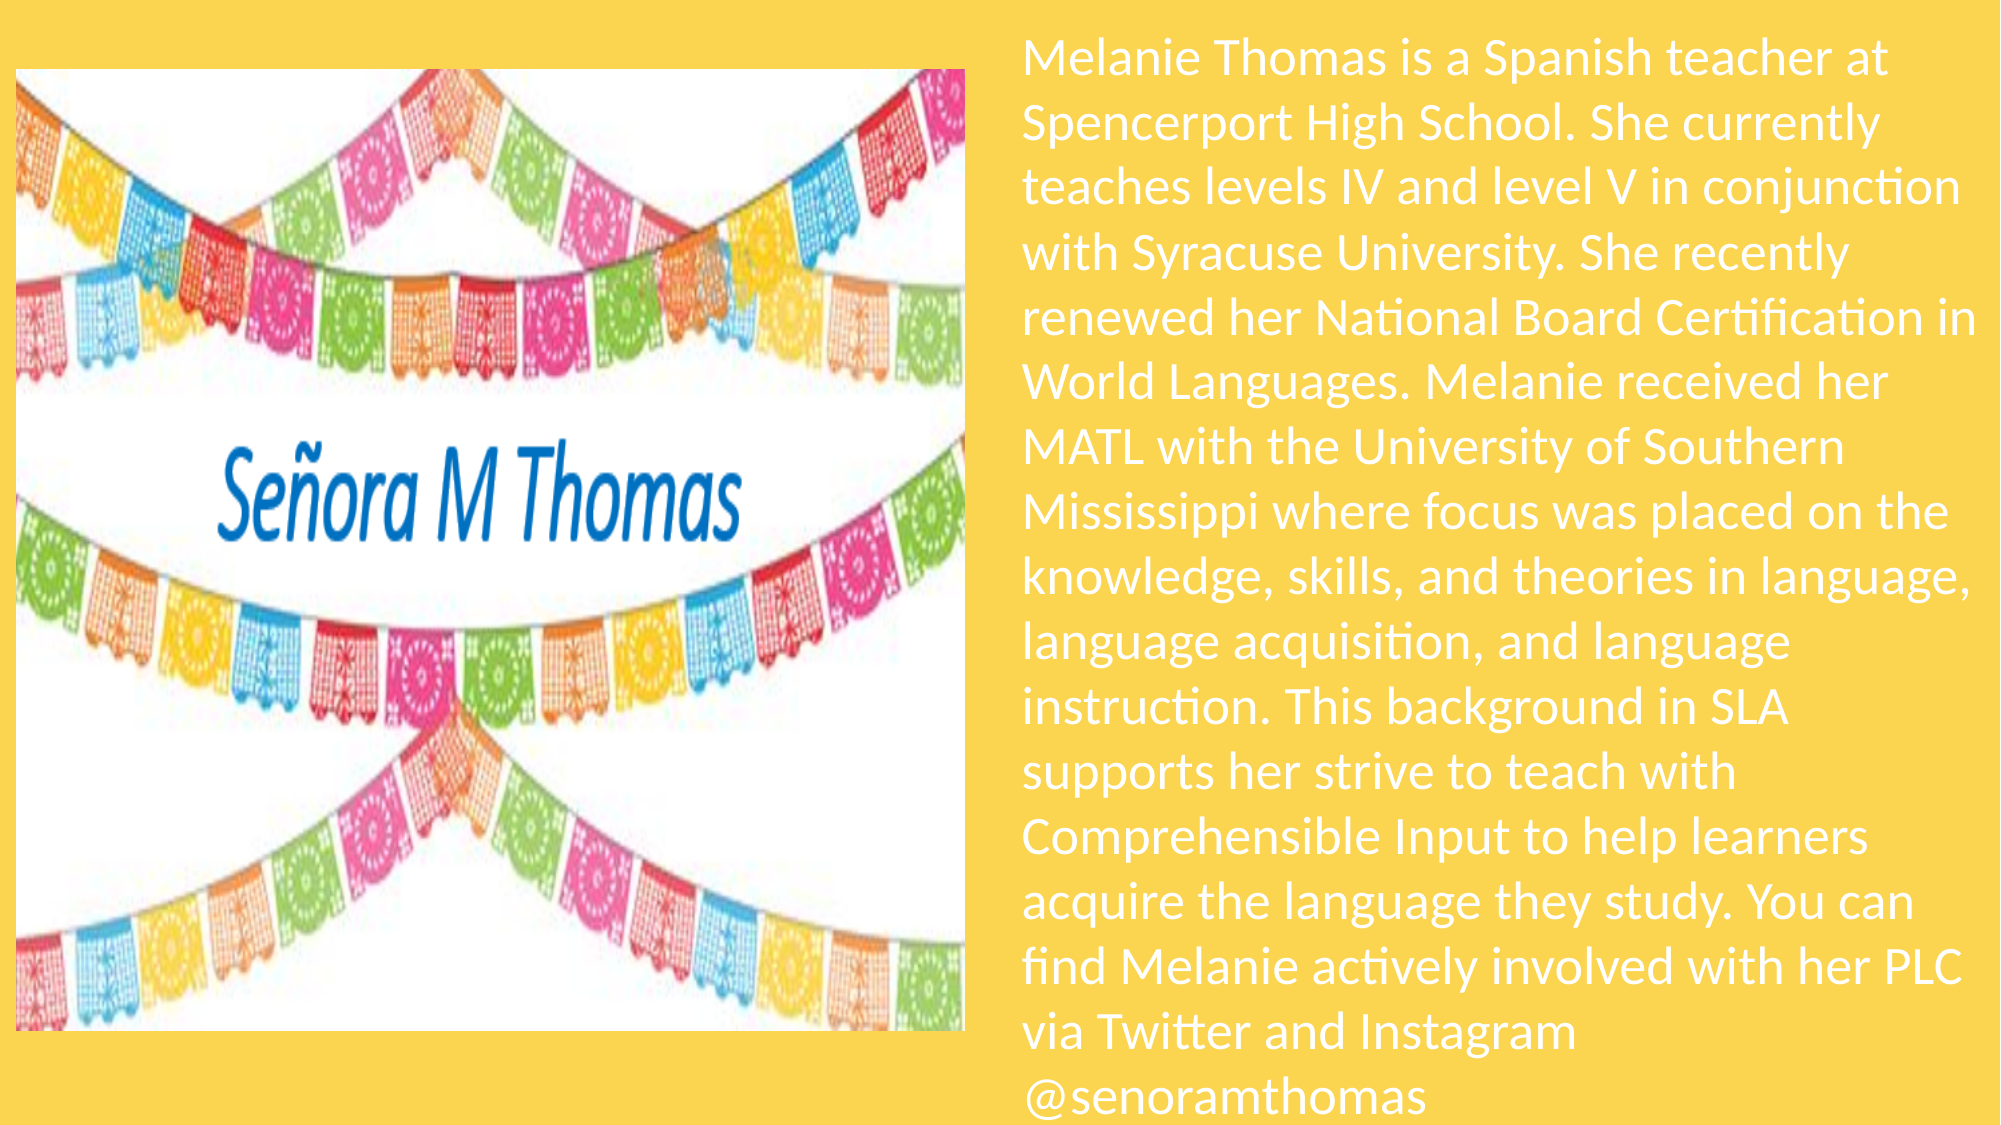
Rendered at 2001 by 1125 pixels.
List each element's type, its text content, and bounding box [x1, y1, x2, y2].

picture [16, 69, 965, 1031]
text_box Melanie Thomas is a Spanish teacher at Spencerport High School. She currently teaches levels IV and level V in conjunction with Syracuse University. She recently renewed her National Board Certification in World Languages. Melanie received her MATL with the University of Southern Mississippi where focus was placed on the knowledge, skills, and theories in language, language acquisition, and language instruction. This background in SLA supports her strive to teach with Comprehensible Input to help learners acquire the language they study. You can find Melanie actively involved with her PLC via Twitter and Instagram @senoramthomas [1006, 13, 2000, 1125]
